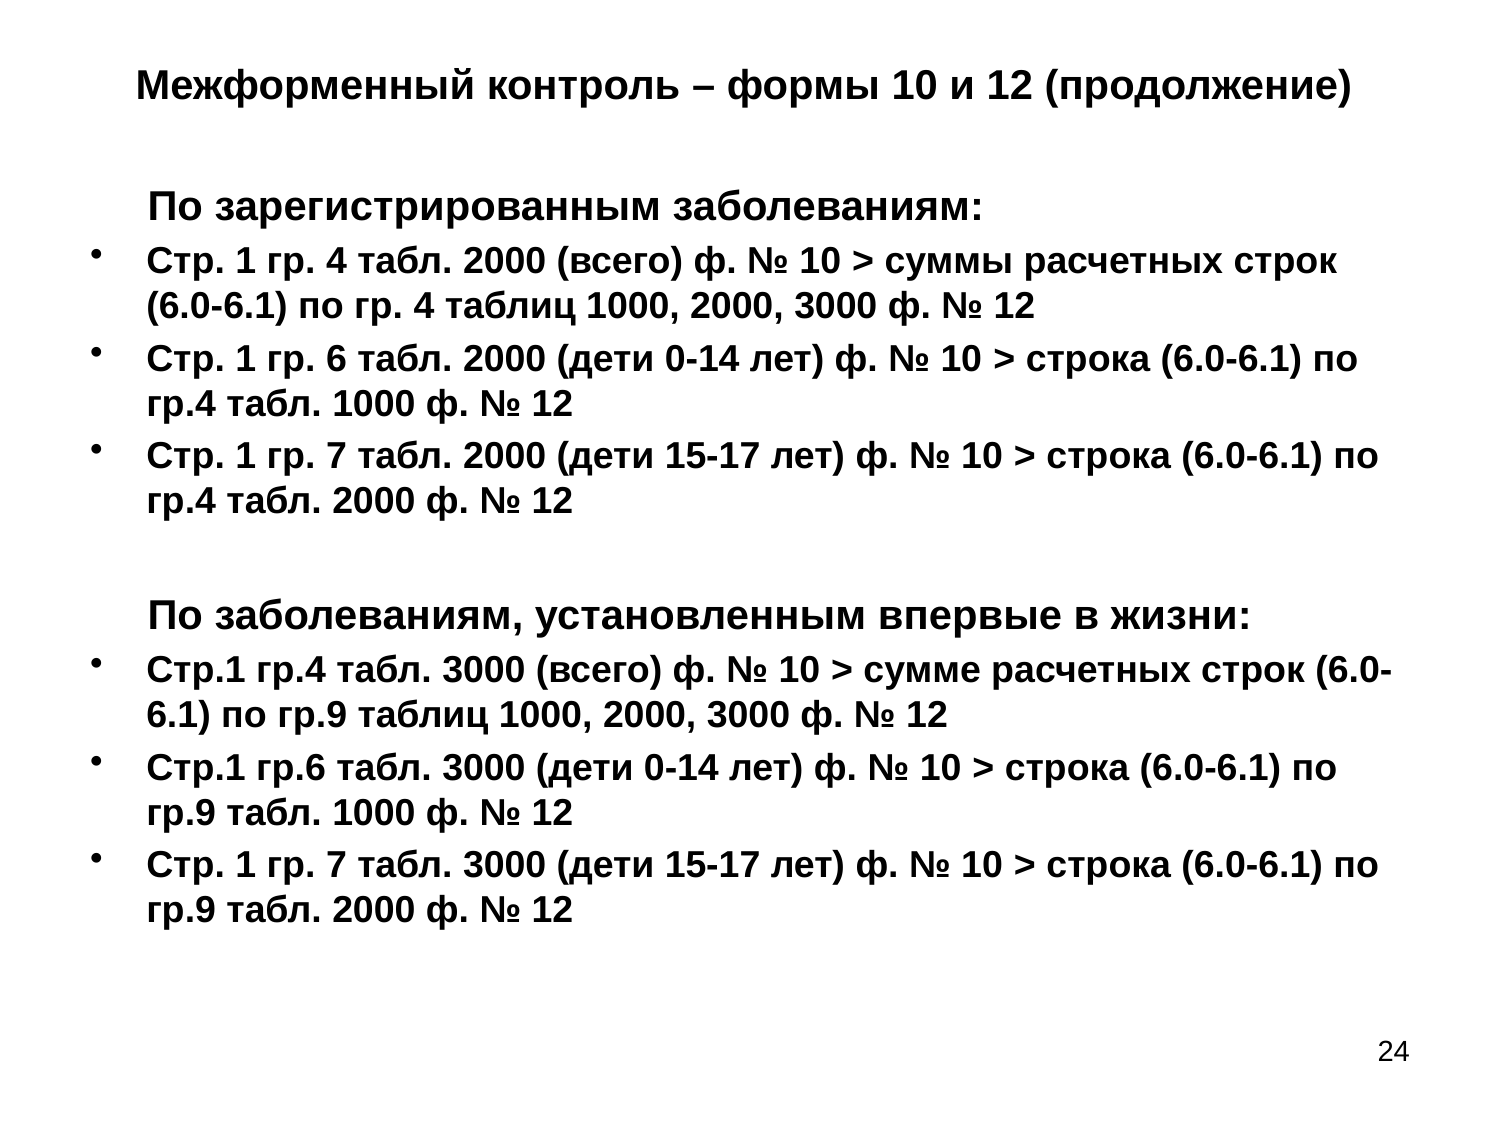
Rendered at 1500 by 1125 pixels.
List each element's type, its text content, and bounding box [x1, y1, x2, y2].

title Межформенный контроль – формы 10 и 12 (продолжение) [74, 34, 1426, 132]
list По зарегистрированным заболеваниям: Стр. 1 гр. 4 табл. 2000 (всего) ф. № 10 > суммы расчетных строк (6.0-6.1) по гр. 4 таблиц 1000, 2000, 3000 ф. № 12 Стр. 1 гр. 6 табл. 2000 (дети 0-14 лет) ф. № 10 > строка (6.0-6.1) по гр.4 табл. 1000 ф. № 12 Стр. 1 гр. 7 табл. 2000 (дети 15-17 лет) ф. № 10 > строка (6.0-6.1) по гр.4 табл. 2000 ф. № 12 По заболеваниям, установленным впервые в жизни: Стр.1 гр.4 табл. 3000 (всего) ф. № 10 > сумме расчетных строк (6.0-6.1) по гр.9 таблиц 1000, 2000, 3000 ф. № 12 Стр.1 гр.6 табл. 3000 (дети 0-14 лет) ф. № 10 > строка (6.0-6.1) по гр.9 табл. 1000 ф. № 12 Стр. 1 гр. 7 табл. 3000 (дети 15-17 лет) ф. № 10 > строка (6.0-6.1) по гр.9 табл. 2000 ф. № 12 [74, 170, 1426, 1006]
slide_number 24 [1074, 1024, 1425, 1103]
